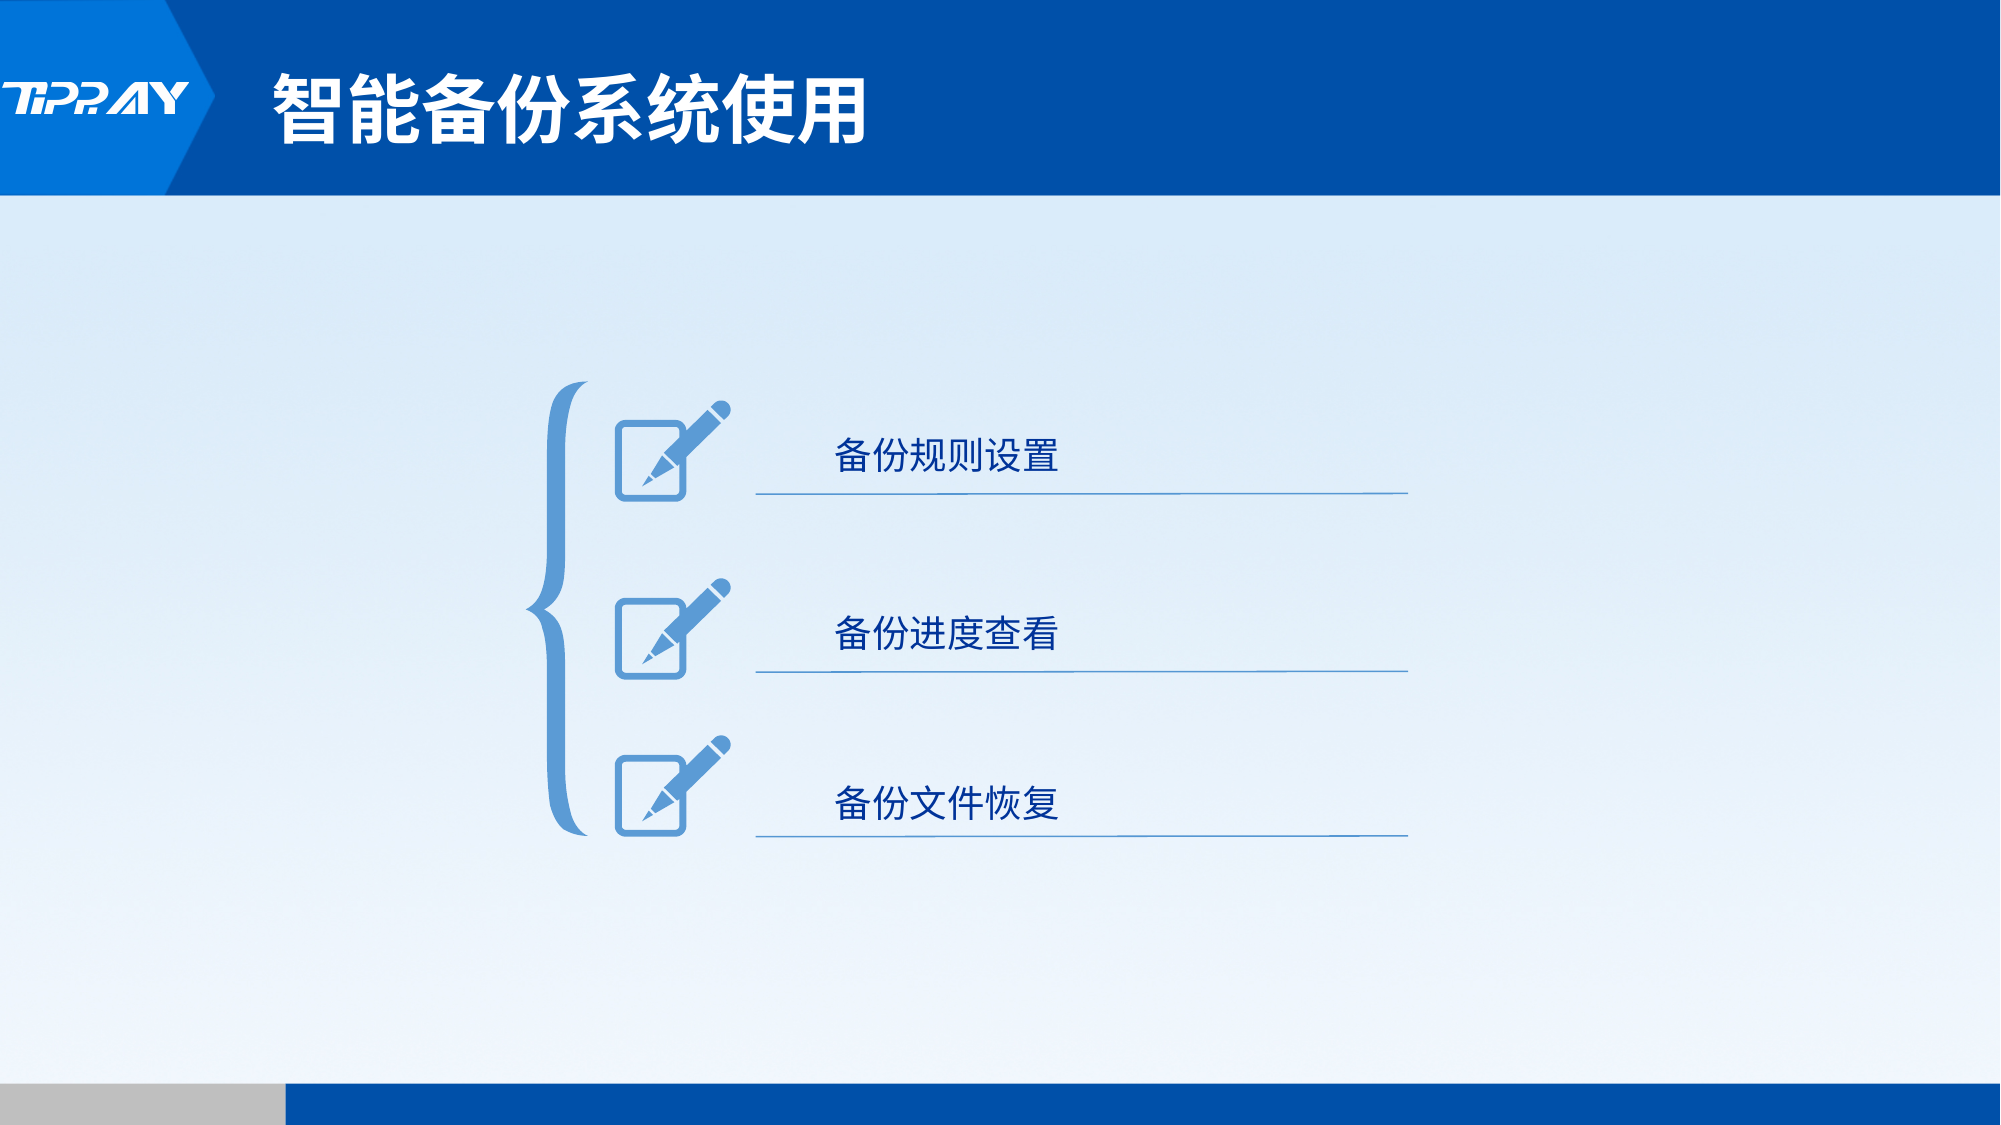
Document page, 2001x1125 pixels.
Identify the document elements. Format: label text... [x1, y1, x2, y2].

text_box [525, 381, 1409, 837]
picture [0, 0, 2001, 1125]
text_box 智能备份系统使用 [256, 49, 1607, 166]
